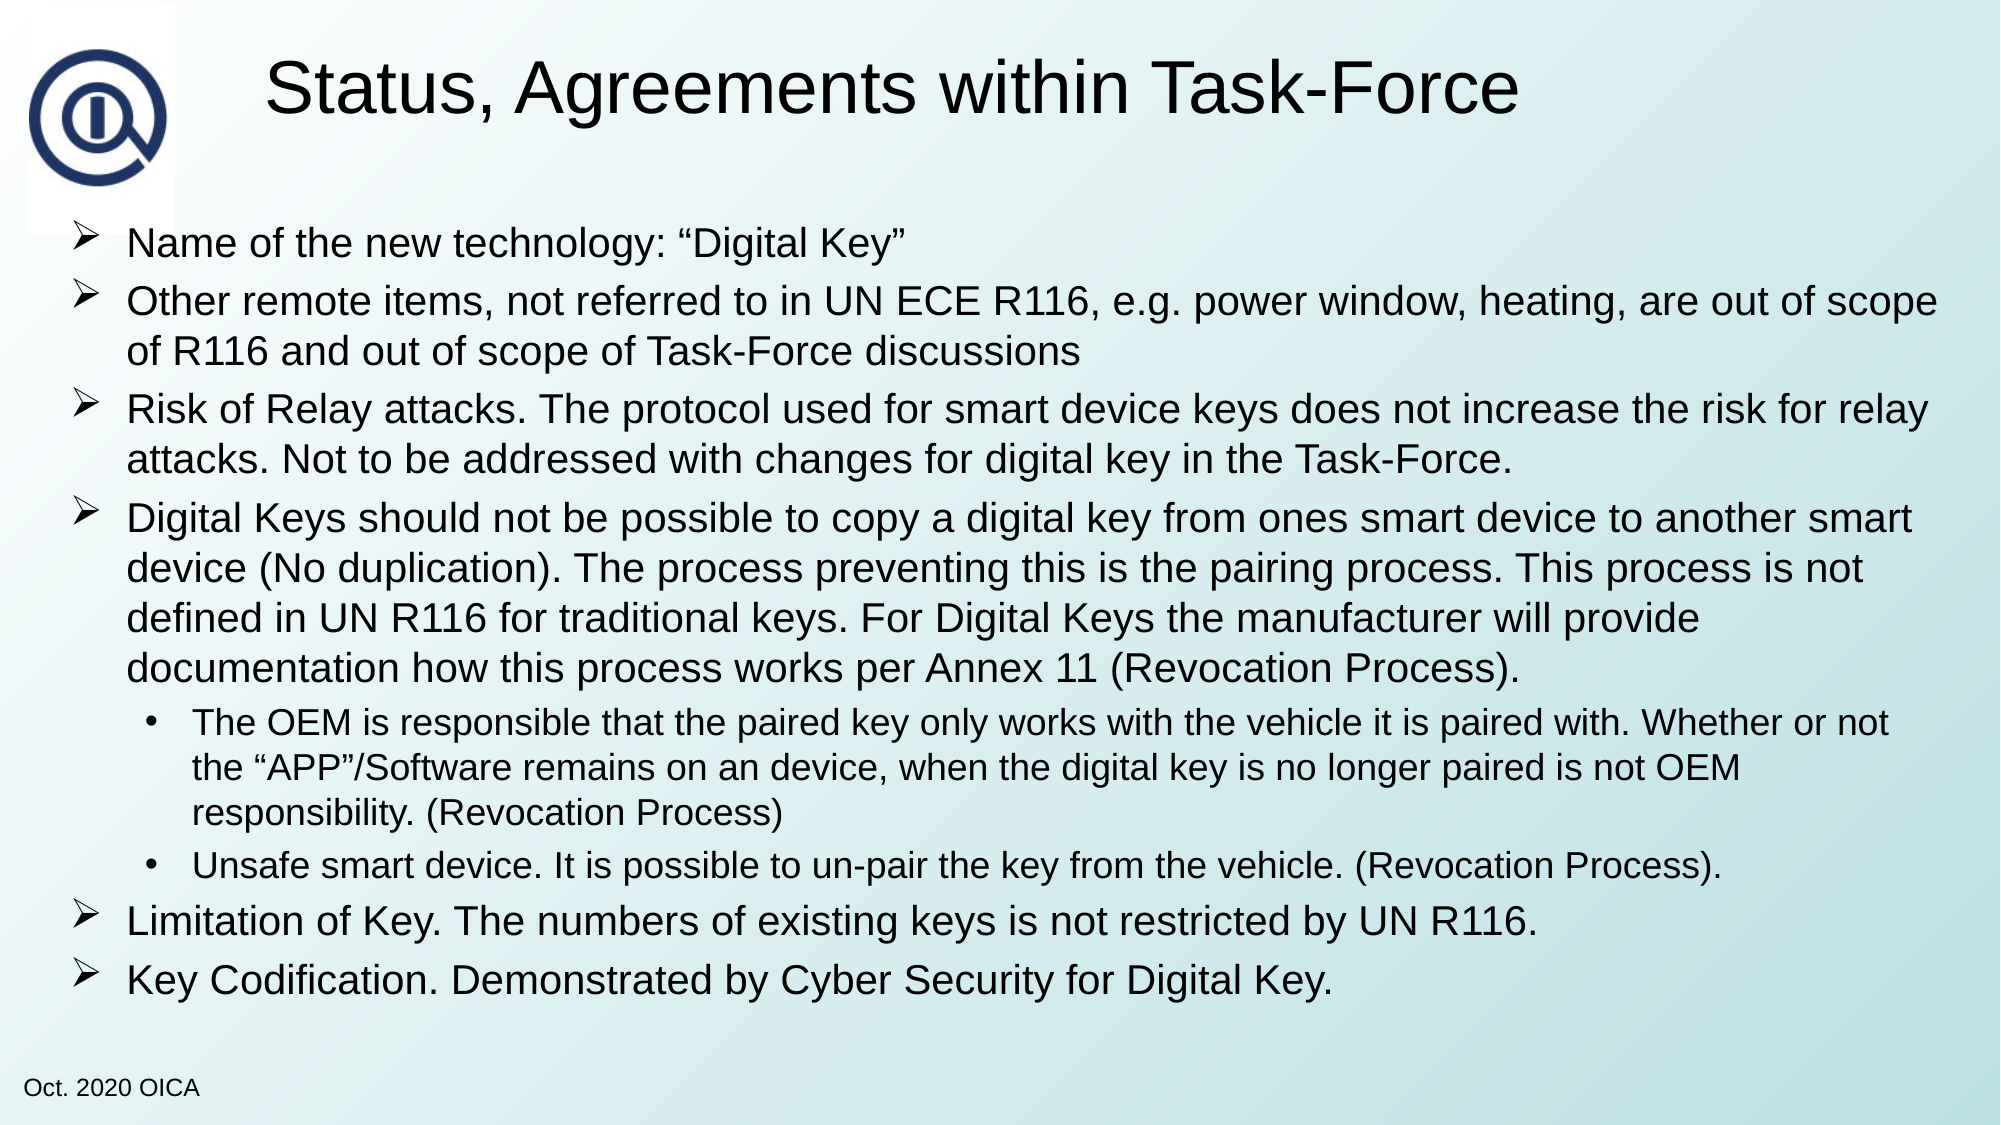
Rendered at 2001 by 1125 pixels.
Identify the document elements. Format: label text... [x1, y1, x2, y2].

picture [29, 3, 175, 234]
list Name of the new technology: “Digital Key” Other remote items, not referred to in UN ECE R116, e.g. power window, heating, are out of scope of R116 and out of scope of Task-Force discussions Risk of Relay attacks. The protocol used for smart device keys does not increase the risk for relay attacks. Not to be addressed with changes for digital key in the Task-Force. Digital Keys should not be possible to copy a digital key from ones smart device to another smart device (No duplication). The process preventing this is the pairing process. This process is not defined in UN R116 for traditional keys. For Digital Keys the manufacturer will provide documentation how this process works per Annex 11 (Revocation Process). The OEM is responsible that the paired key only works with the vehicle it is paired with. Whether or not the “APP”/Software remains on an device, when the digital key is no longer paired is not OEM responsibility. (Revocation Process) Unsafe smart device. It is possible to un-pair the key from the vehicle. (Revocation Process). Limitation of Key. The numbers of existing keys is not restricted by UN R116. Key Codification. Demonstrated by Cyber Security for Digital Key. [54, 207, 1958, 1125]
text_box Status, Agreements within Task-Force [249, 30, 1750, 149]
